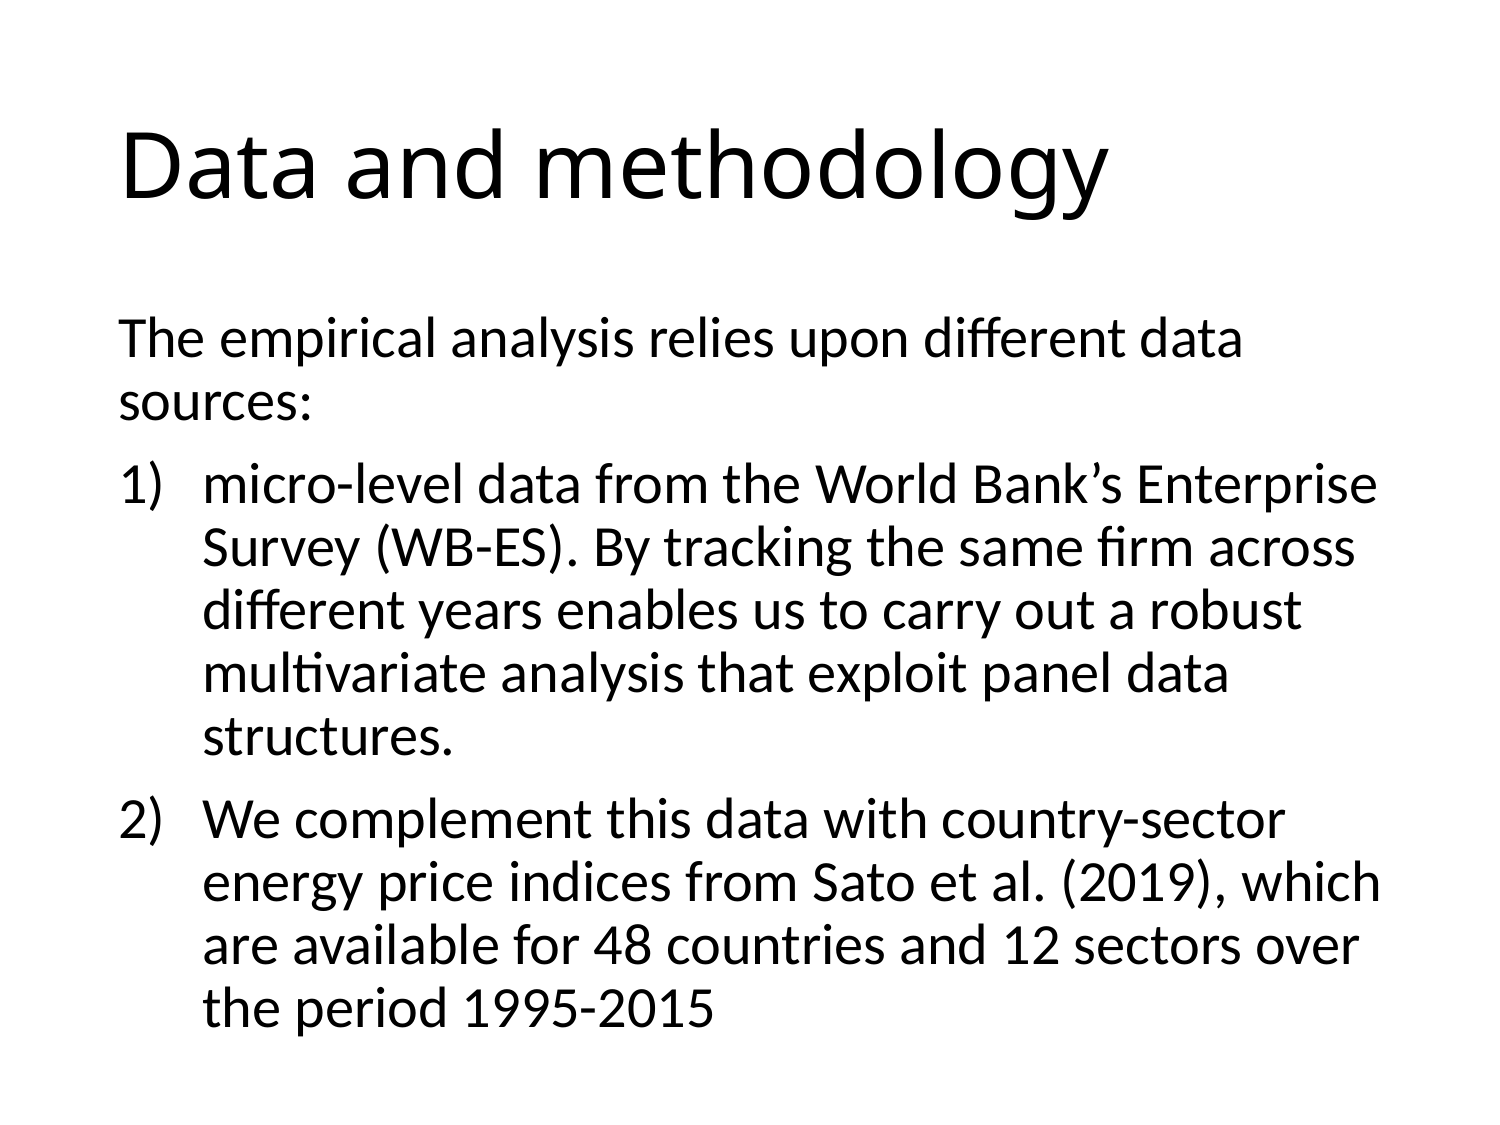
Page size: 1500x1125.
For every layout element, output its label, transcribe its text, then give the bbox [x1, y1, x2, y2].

title Data and methodology [103, 59, 1397, 278]
list The empirical analysis relies upon different data sources: micro-level data from the World Bank’s Enterprise Survey (WB-ES). By tracking the same firm across different years enables us to carry out a robust multivariate analysis that exploit panel data structures. We complement this data with country-sector energy price indices from Sato et al. (2019), which are available for 48 countries and 12 sectors over the period 1995-2015 [103, 299, 1416, 1066]
